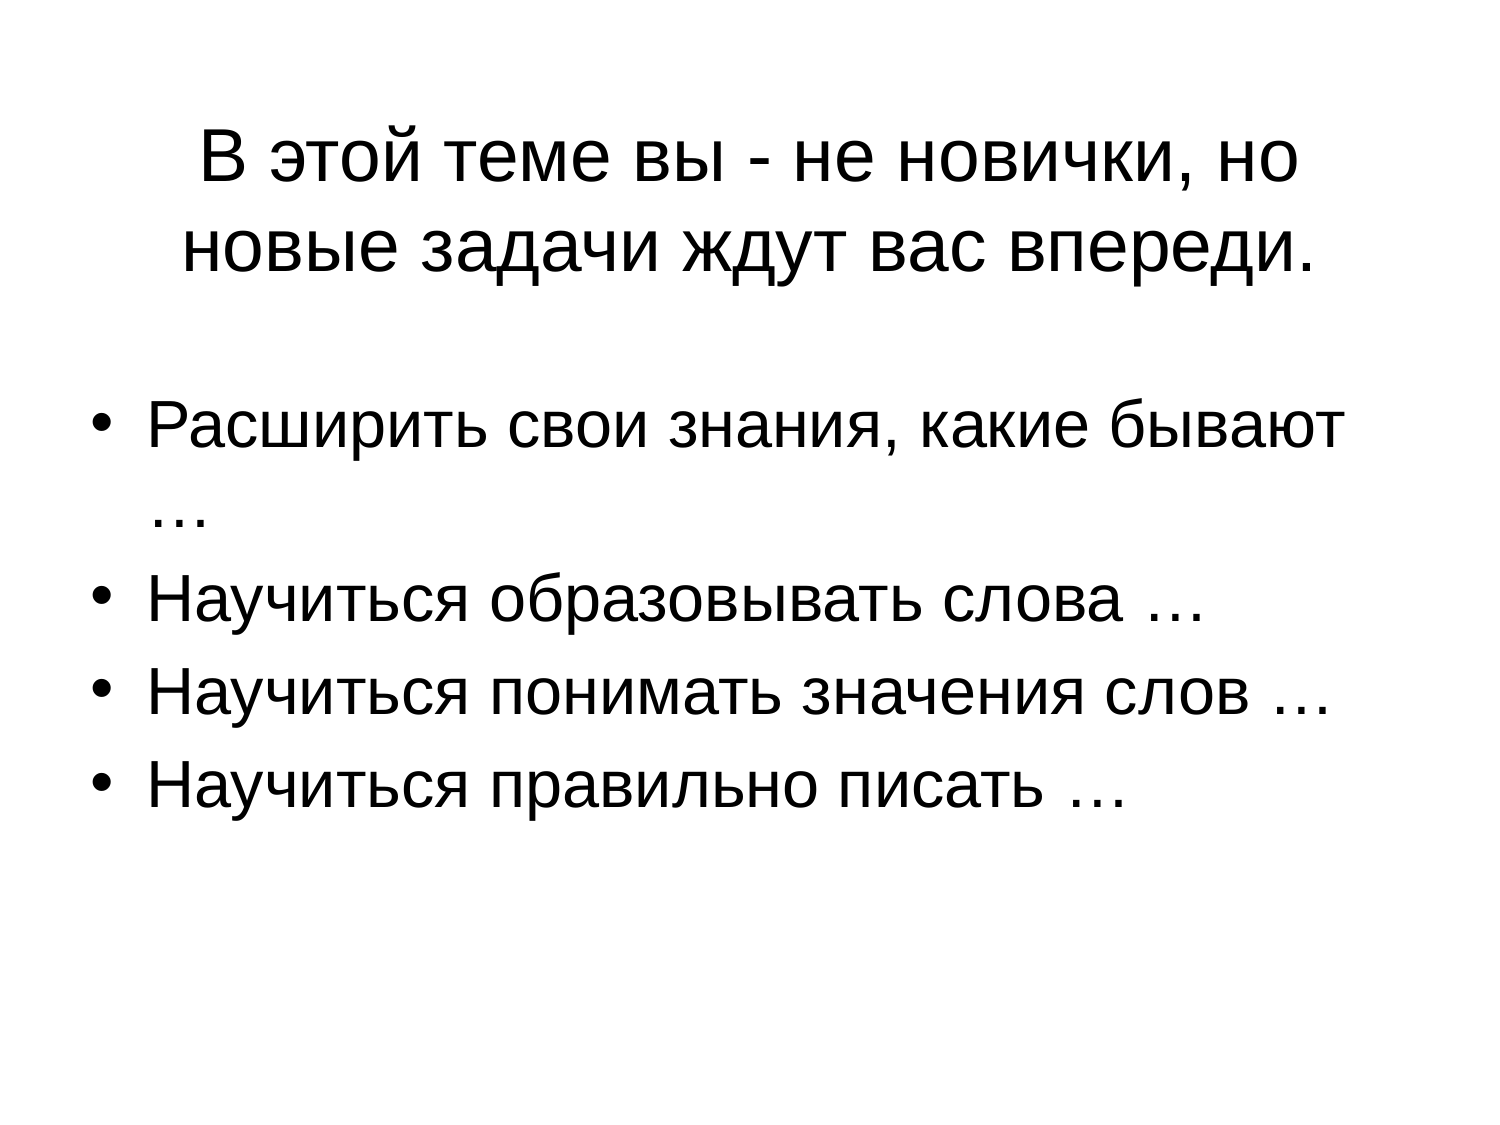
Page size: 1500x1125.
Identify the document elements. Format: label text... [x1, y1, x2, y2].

list Расширить свои знания, какие бывают … Научиться образовывать слова … Научиться понимать значения слов … Научиться правильно писать … [75, 373, 1425, 870]
title В этой теме вы - не новички, но новые задачи ждут вас впереди. [75, 90, 1425, 303]
